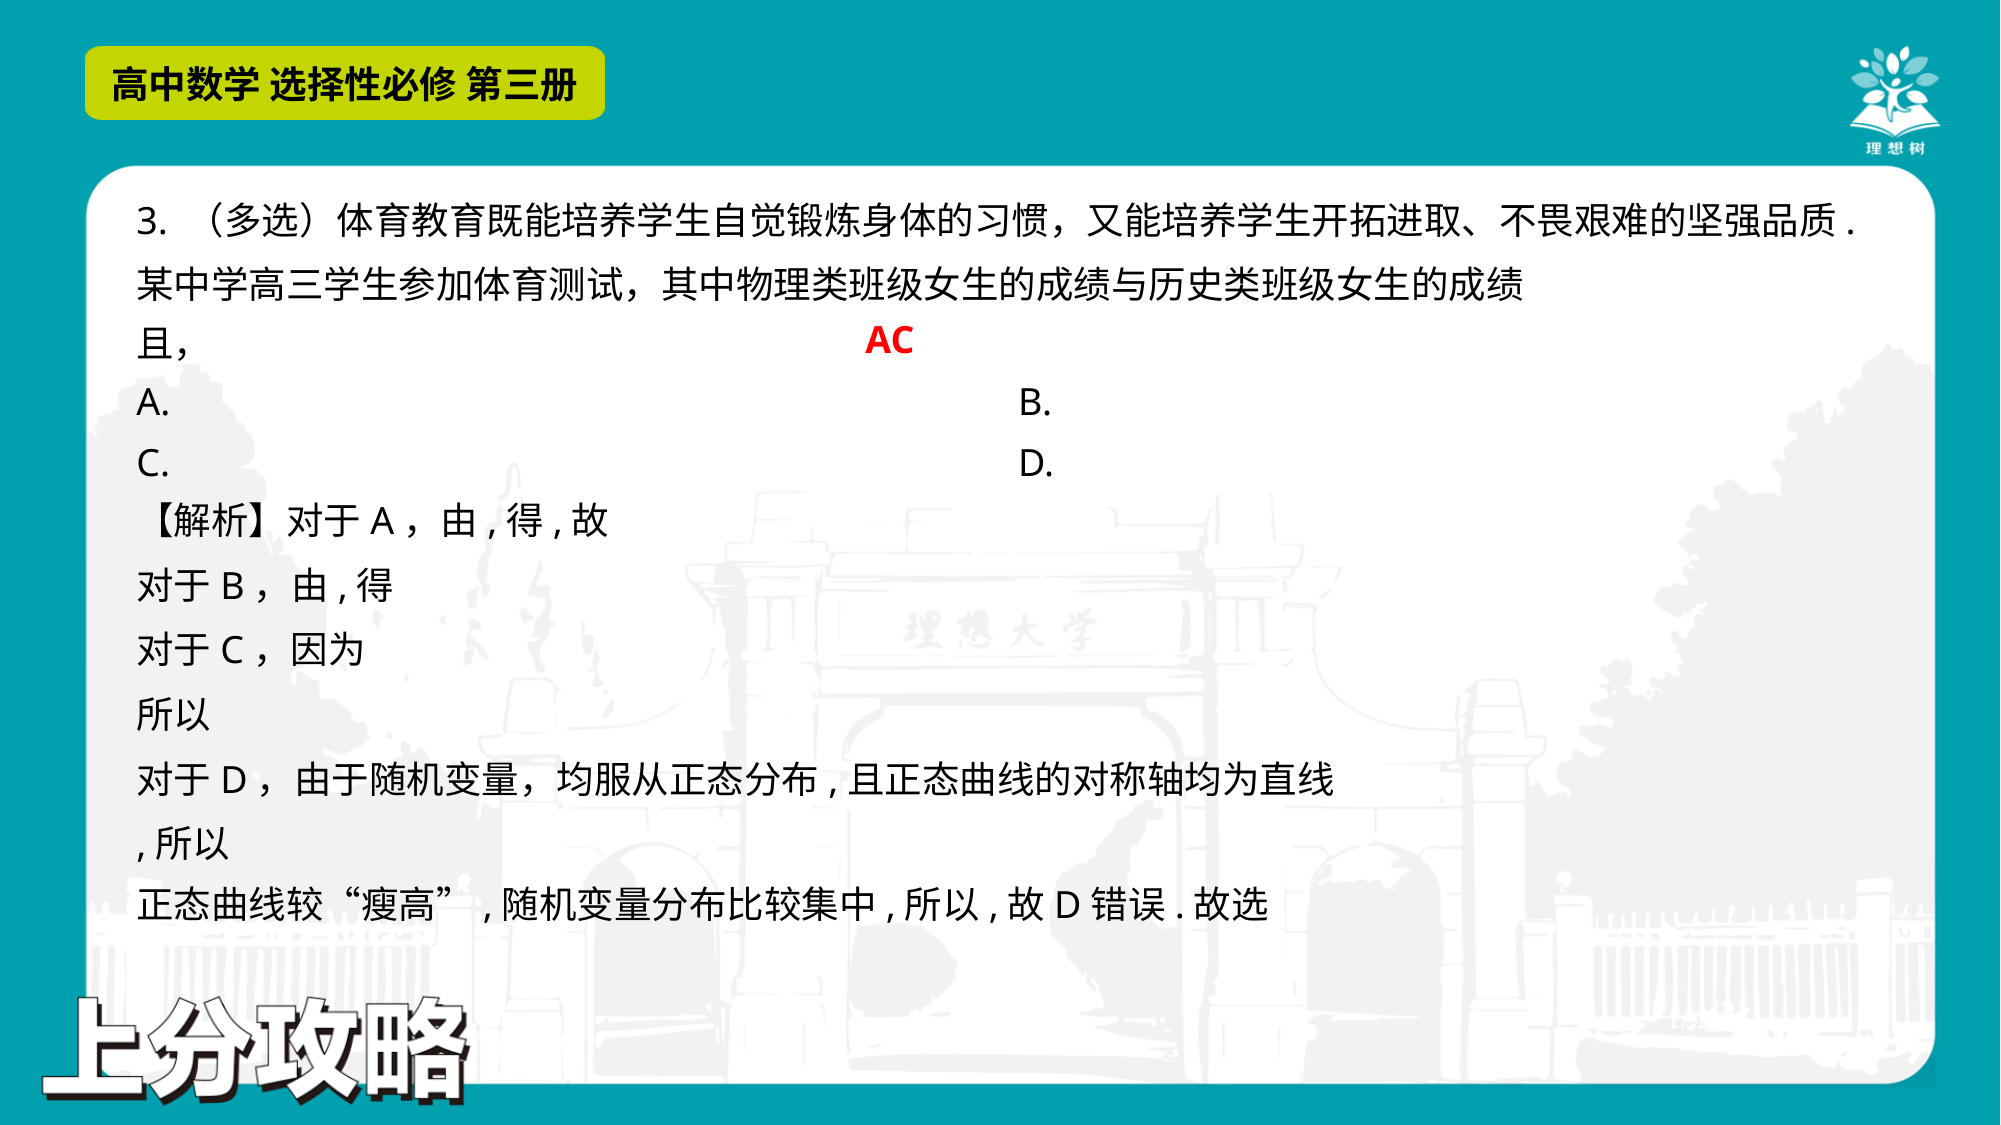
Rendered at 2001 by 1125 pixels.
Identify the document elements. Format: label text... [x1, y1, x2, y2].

picture [0, 0, 2000, 1125]
text_box AC [849, 303, 931, 357]
